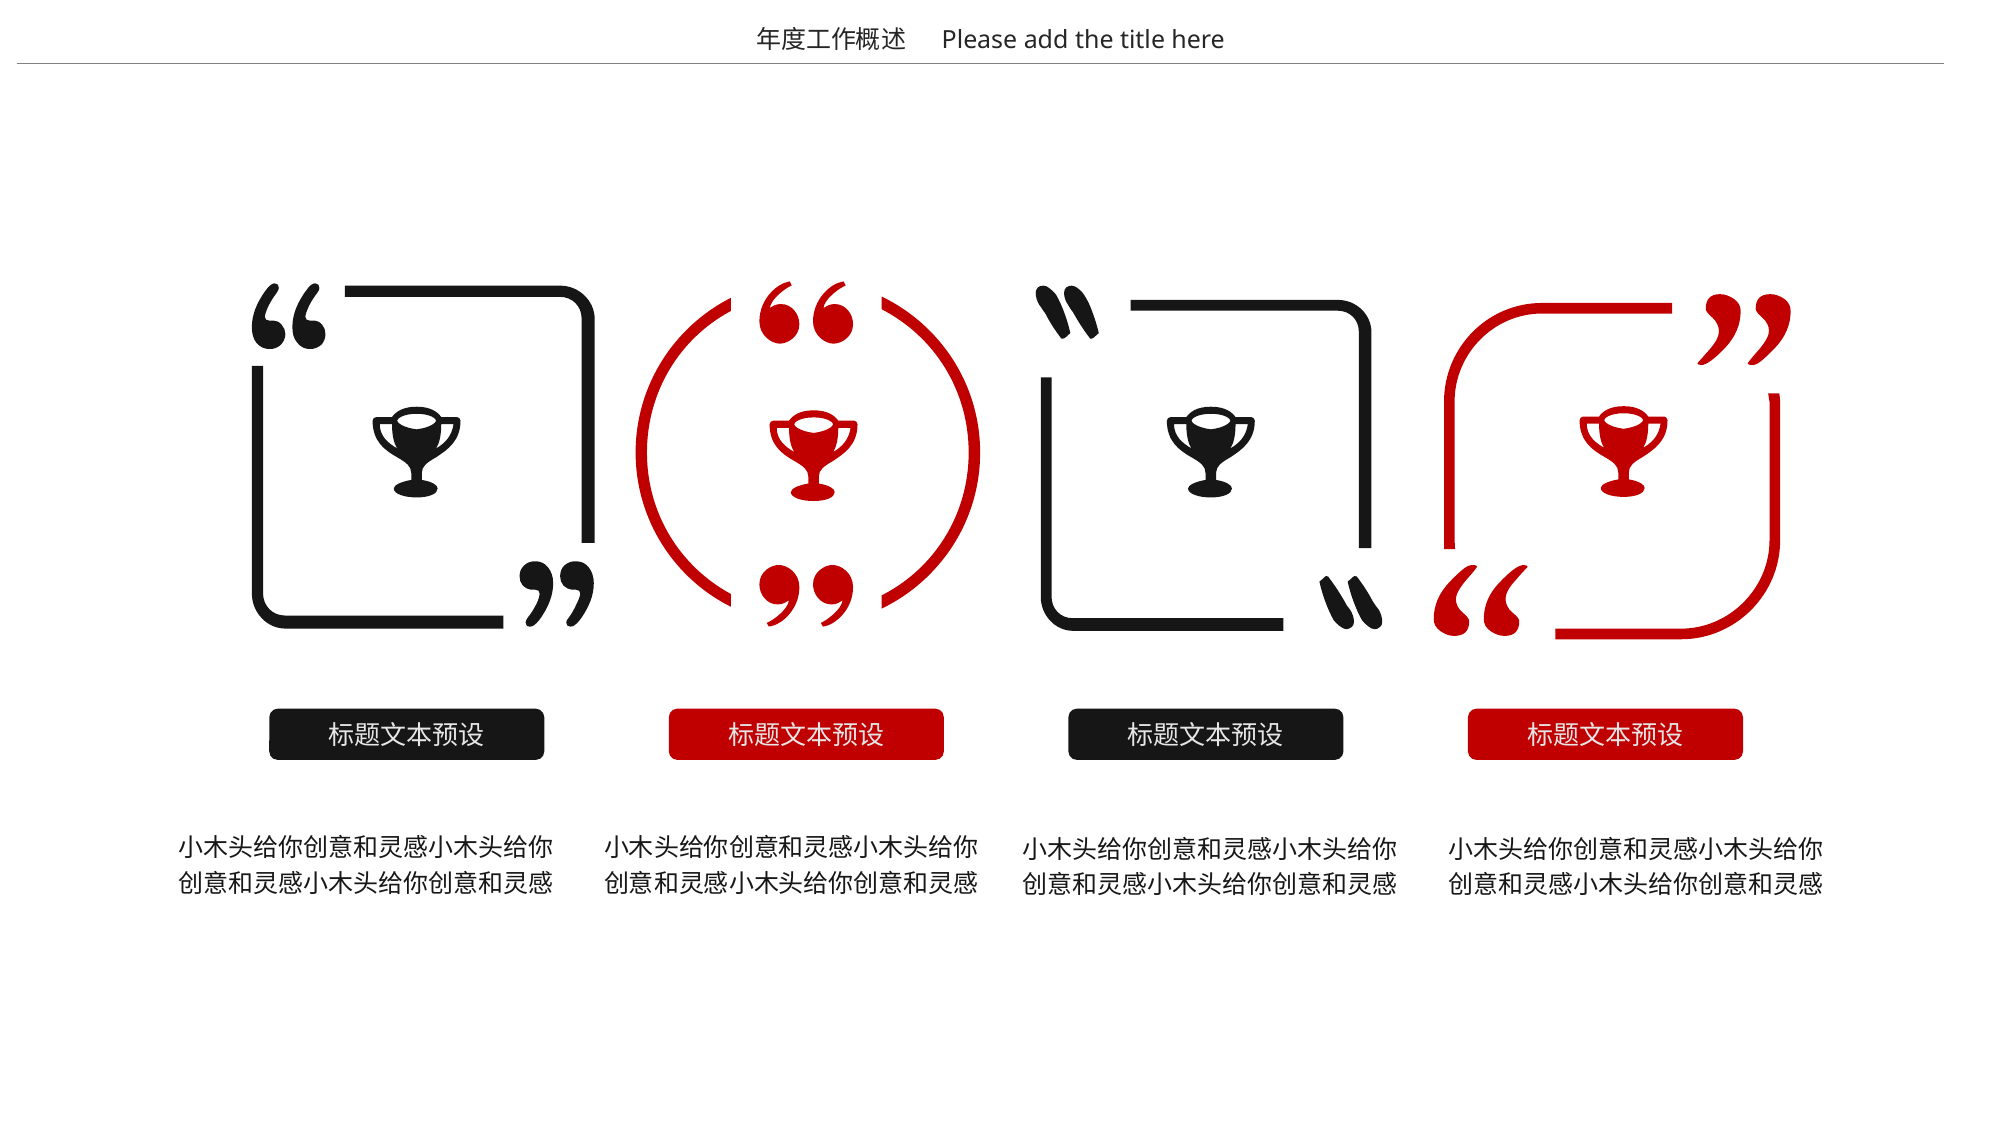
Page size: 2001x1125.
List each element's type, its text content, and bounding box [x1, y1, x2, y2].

text_box 小木头给你创意和灵感小木头给你创意和灵感小木头给你创意和灵感 [589, 817, 1007, 899]
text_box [269, 708, 1743, 760]
text_box 小木头给你创意和灵感小木头给你创意和灵感小木头给你创意和灵感 [1008, 819, 1426, 901]
text_box 小木头给你创意和灵感小木头给你创意和灵感小木头给你创意和灵感 [1433, 819, 1851, 901]
text_box 小木头给你创意和灵感小木头给你创意和灵感小木头给你创意和灵感 [163, 817, 582, 899]
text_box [16, 16, 1944, 64]
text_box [251, 281, 1791, 640]
